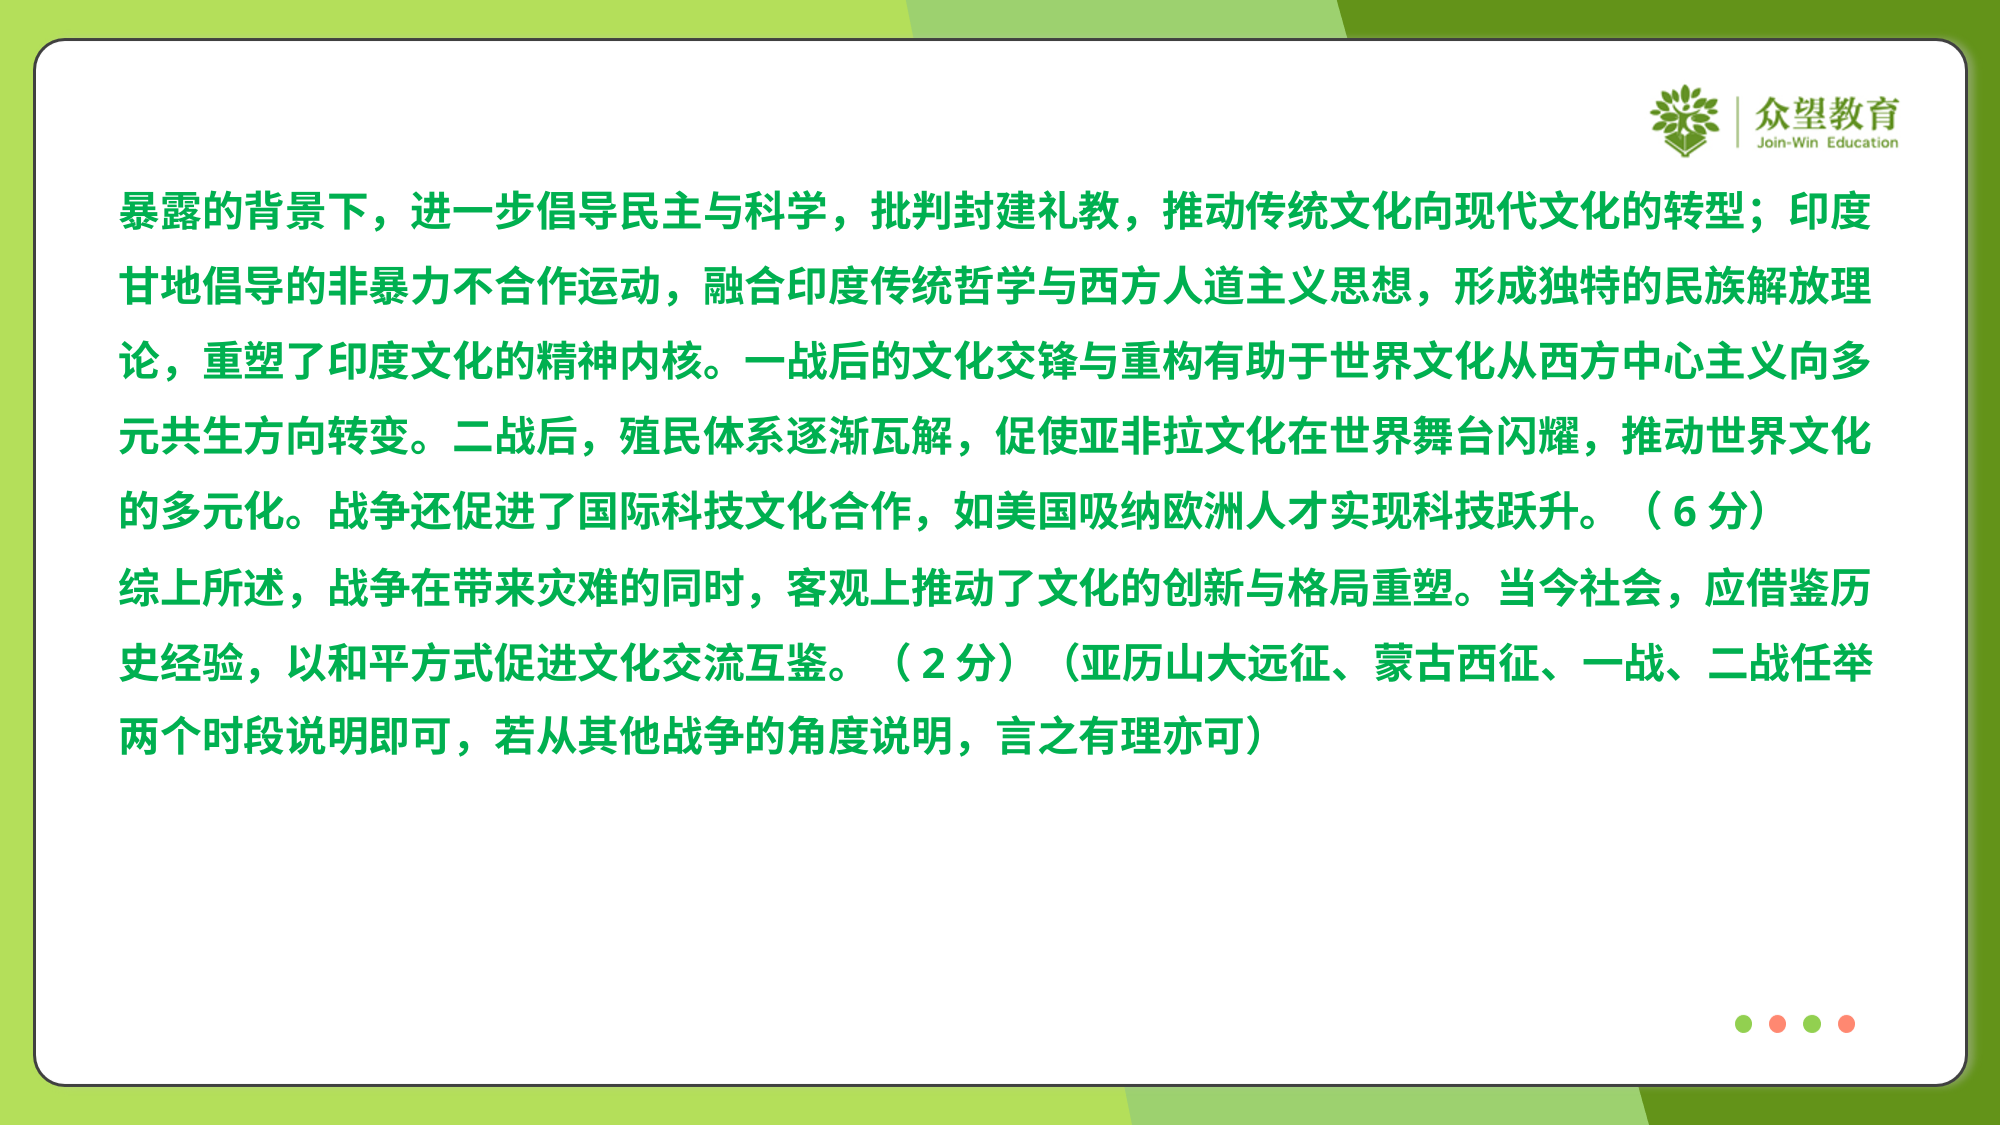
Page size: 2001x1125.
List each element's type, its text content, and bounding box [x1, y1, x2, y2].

picture [0, 0, 2000, 1125]
text_box 暴露的背景下，进一步倡导民主与科学，批判封建礼教，推动传统文化向现代文化的转型；印度 甘地倡导的非暴力不合作运动，融合印度传统哲学与西方人道主义思想，形成独特的民族解放理 论，重塑了印度文化的精神内核。一战后的文化交锋与重构有助于世界文化从西方中心主义向多 元共生方向转变。二战后，殖民体系逐渐瓦解，促使亚非拉文化在世界舞台闪耀，推动世界文化 的多元化。战争还促进了国际科技文化合作，如美国吸纳欧洲人才实现科技跃升。（6分） 综上所述，战争在带来灾难的同时，客观上推动了文化的创新与格局重塑。当今社会，应借鉴历 史经验，以和平方式促进文化交流互鉴。（2分）（亚历山大远征、蒙古西征、一战、二战任举 两个时段说明即可，若从其他战争的角度说明，言之有理亦可） [118, 159, 1883, 752]
